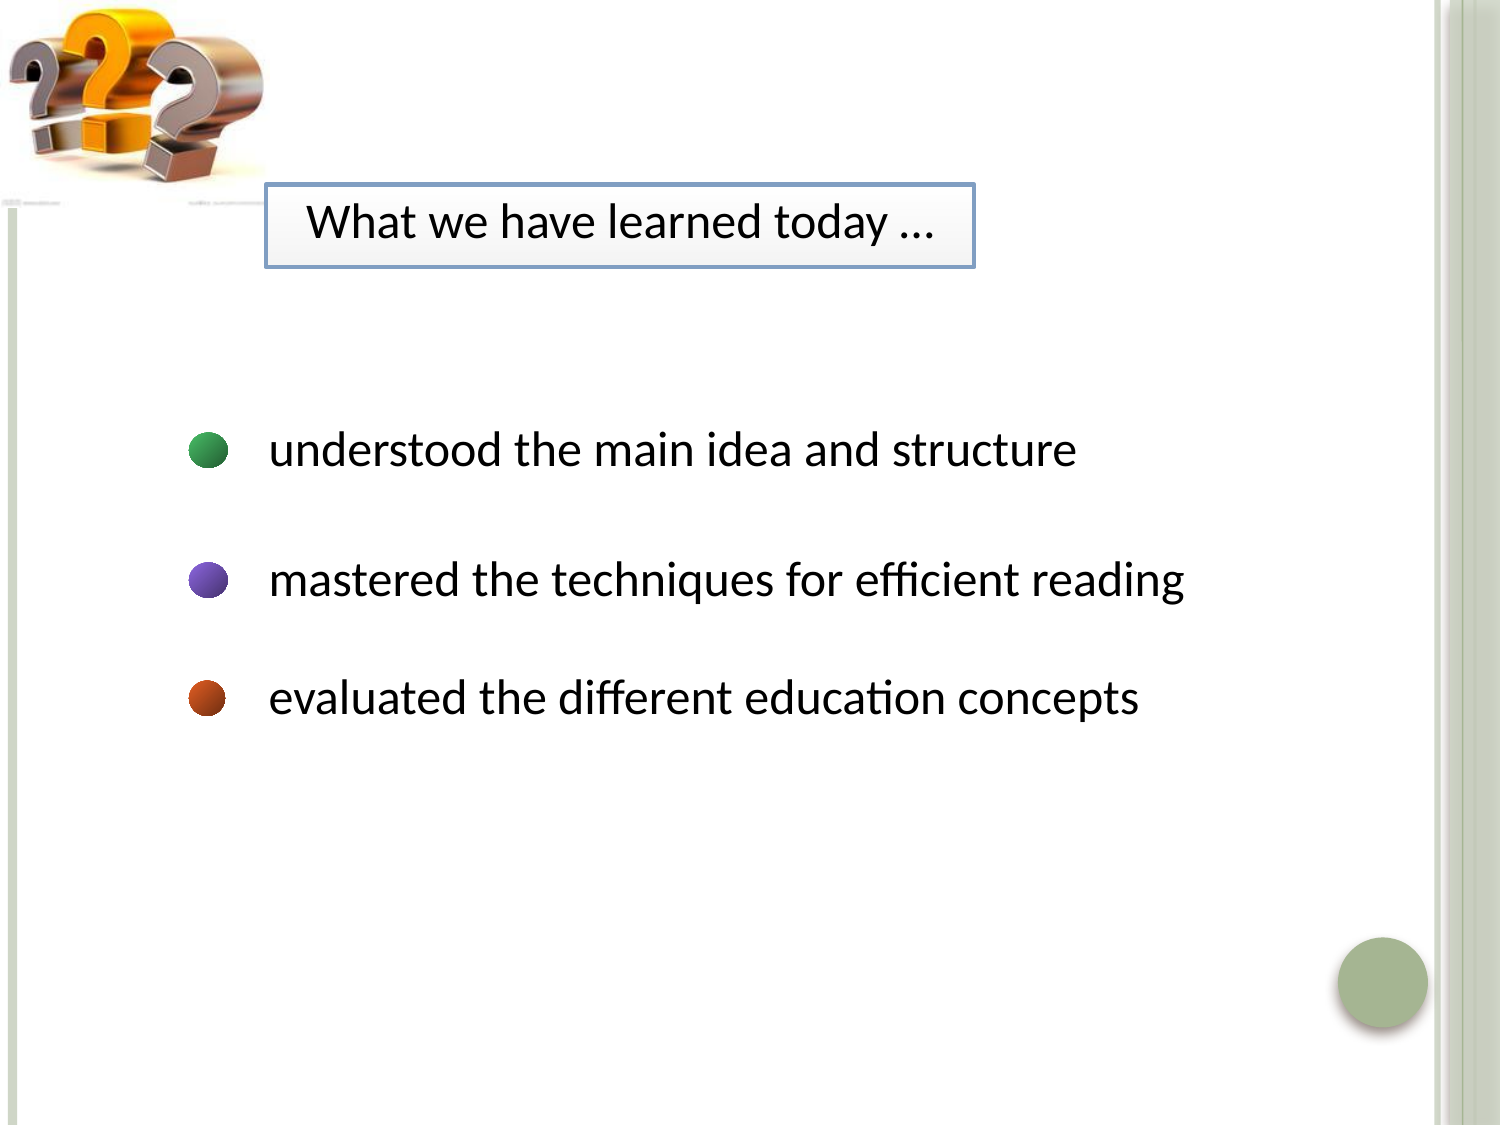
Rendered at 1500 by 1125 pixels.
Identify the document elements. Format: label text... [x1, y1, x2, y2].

text_box [188, 432, 228, 468]
text_box understood the main idea and structure [253, 408, 1306, 484]
text_box What we have learned today … [264, 182, 976, 269]
text_box [188, 680, 226, 716]
picture [0, 0, 270, 209]
text_box evaluated the different education concepts [253, 656, 1164, 732]
text_box [188, 562, 228, 598]
text_box mastered the techniques for efficient reading [253, 538, 1306, 614]
